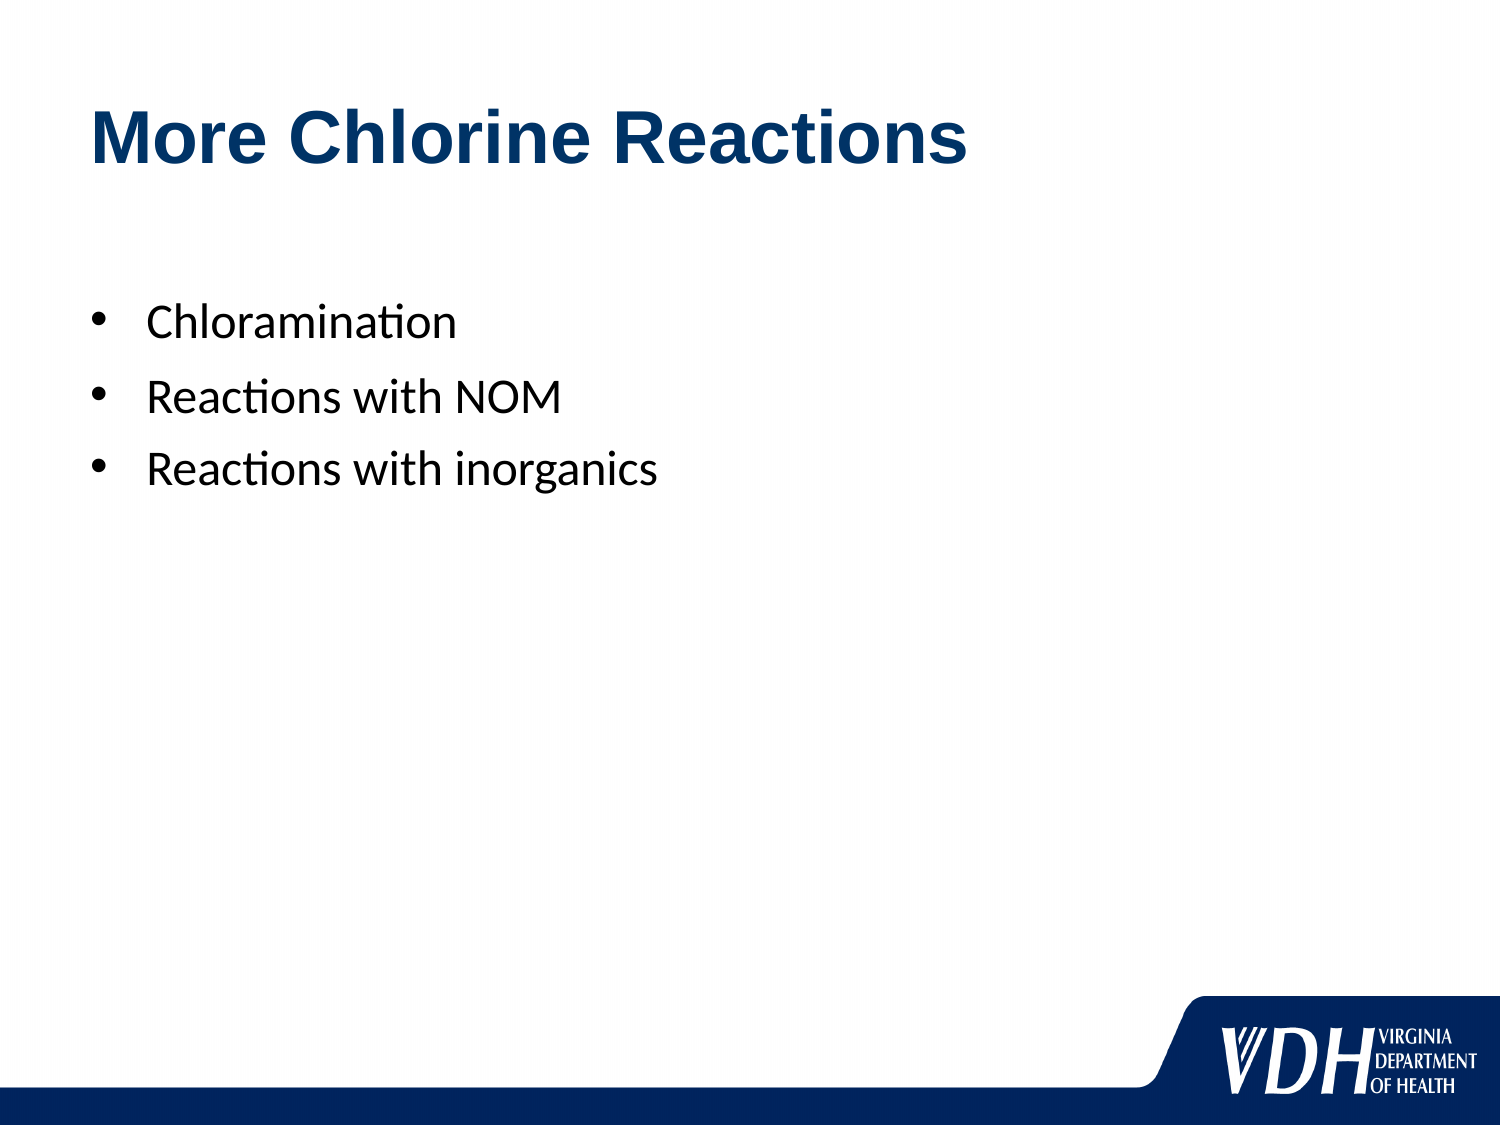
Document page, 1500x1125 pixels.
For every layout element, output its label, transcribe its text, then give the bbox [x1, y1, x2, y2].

title More Chlorine Reactions [87, 37, 1221, 228]
text_box Chloramination Reactions with NOM Reactions with inorganics [87, 179, 838, 496]
picture [0, 0, 1500, 1125]
